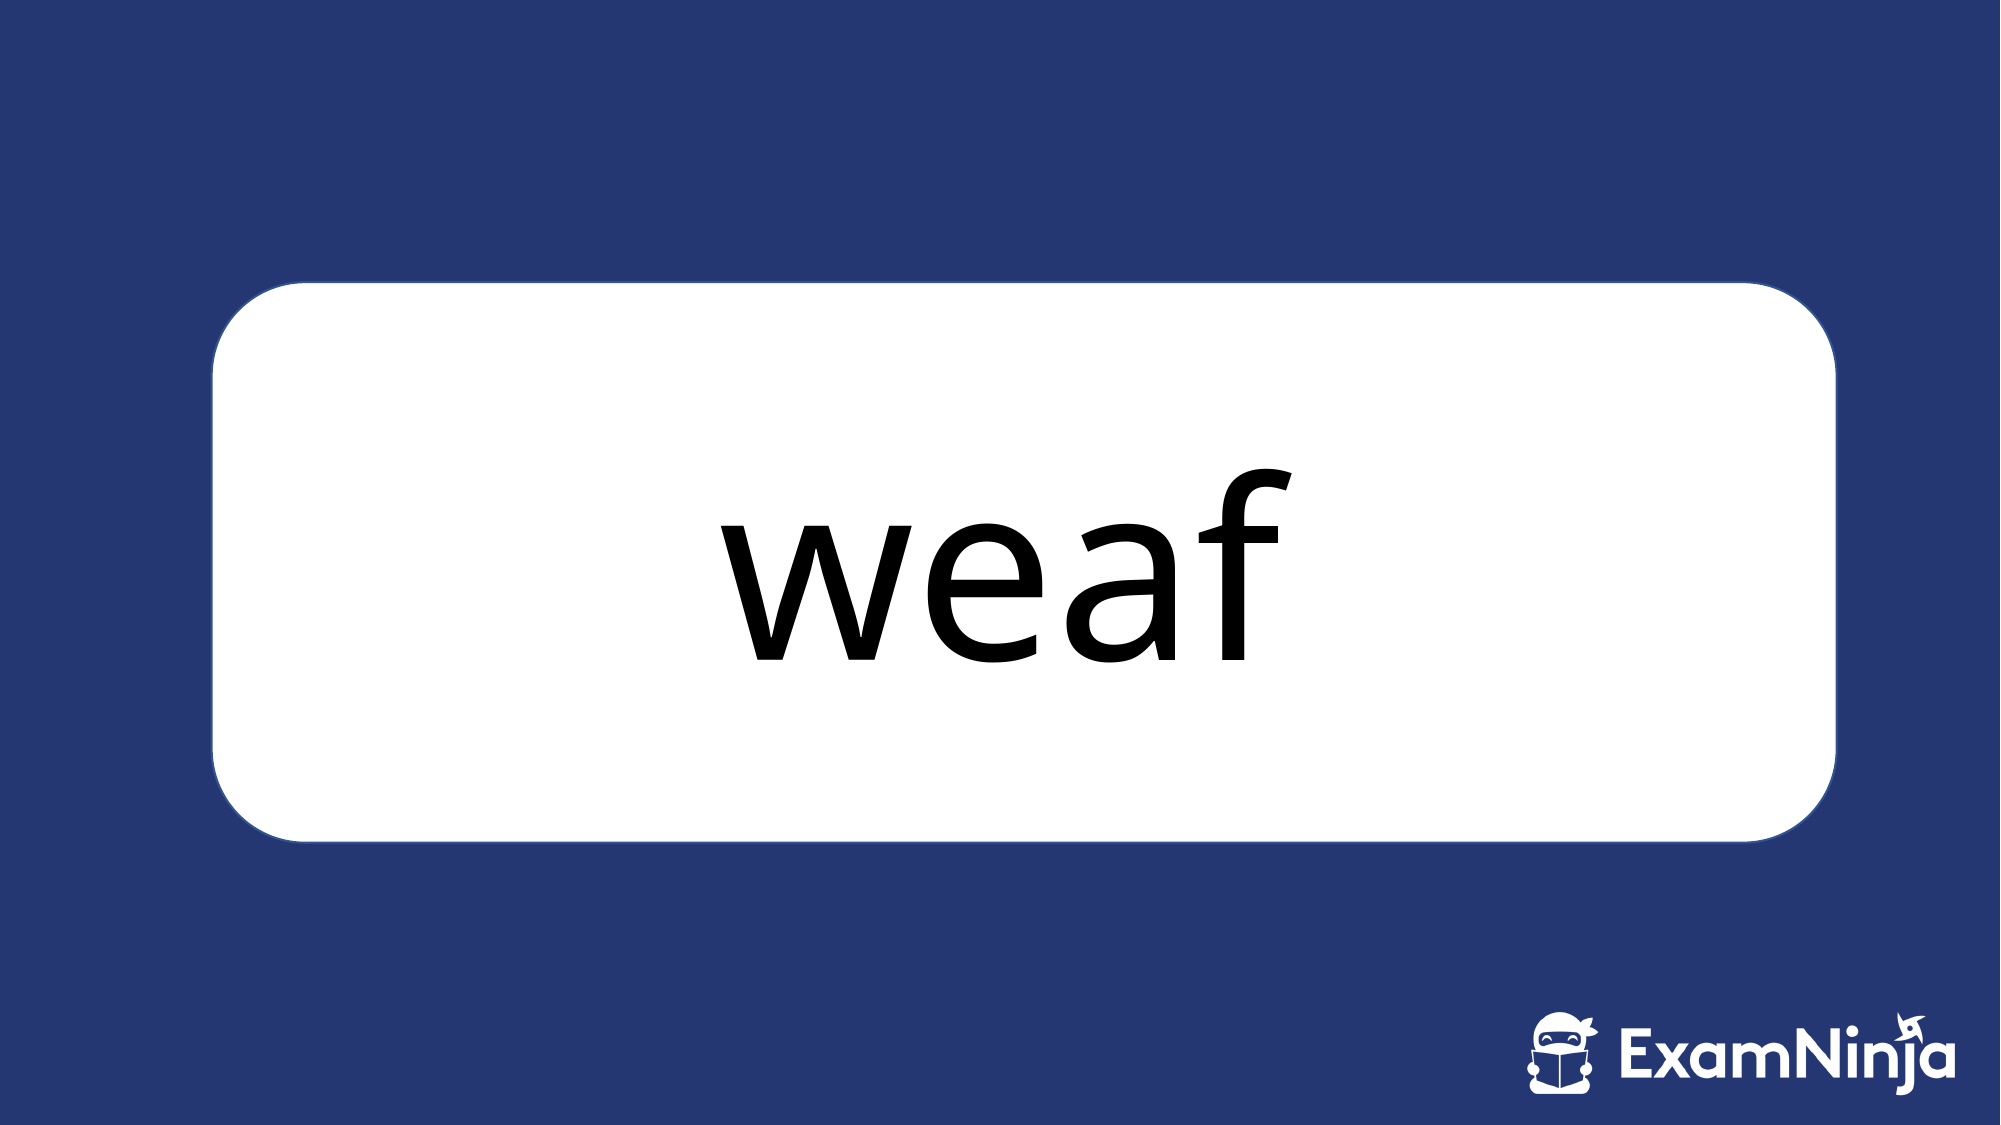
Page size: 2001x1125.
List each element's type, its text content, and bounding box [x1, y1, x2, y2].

text_box [210, 719, 1838, 844]
text_box weaf [143, 403, 1857, 719]
picture [1501, 1003, 1979, 1102]
text_box [210, 281, 1838, 403]
